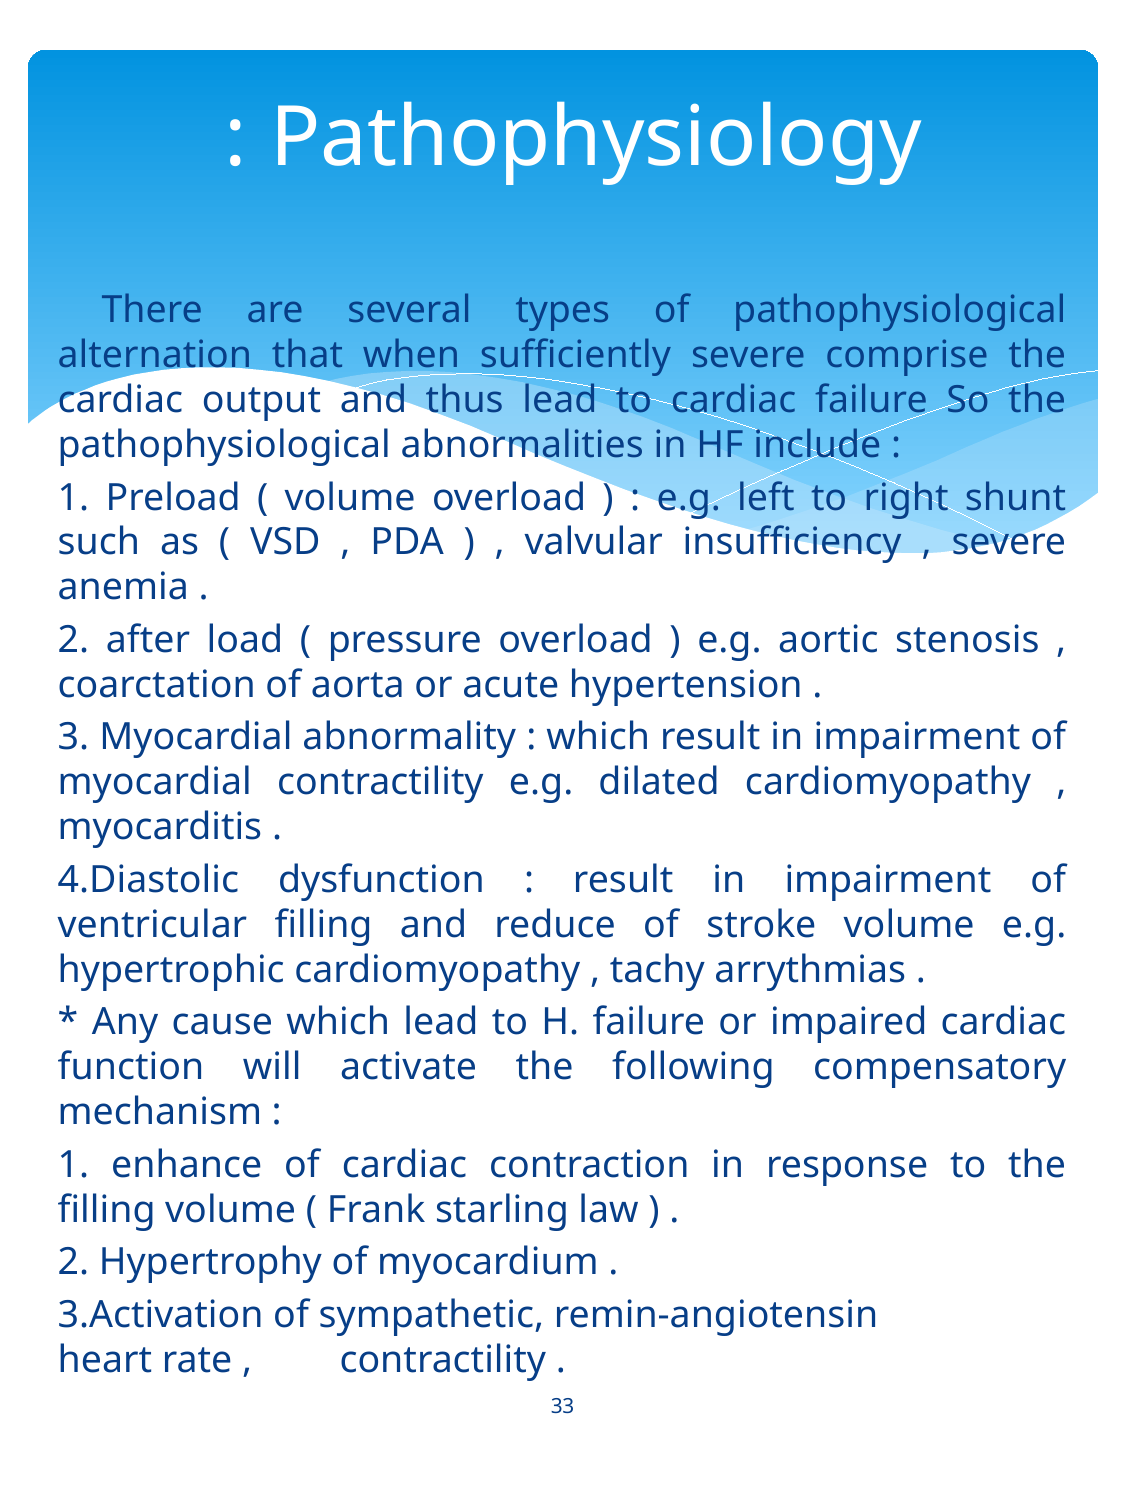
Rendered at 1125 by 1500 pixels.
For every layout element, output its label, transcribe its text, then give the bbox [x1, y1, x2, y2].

title Pathophysiology : [56, 73, 1069, 290]
slide_number 33 [491, 1367, 634, 1447]
list There are several types of pathophysiological alternation that when sufficiently severe comprise the cardiac output and thus lead to cardiac failure So the pathophysiological abnormalities in HF include : 1. Preload ( volume overload ) : e.g. left to right shunt such as ( VSD , PDA ) , valvular insufficiency , severe anemia . 2. after load ( pressure overload ) e.g. aortic stenosis , coarctation of aorta or acute hypertension . 3. Myocardial abnormality : which result in impairment of myocardial contractility e.g. dilated cardiomyopathy , myocarditis . 4.Diastolic dysfunction : result in impairment of ventricular filling and reduce of stroke volume e.g. hypertrophic cardiomyopathy , tachy arrythmias . * Any cause which lead to H. failure or impaired cardiac function will activate the following compensatory mechanism : 1. enhance of cardiac contraction in response to the filling volume ( Frank starling law ) . 2. Hypertrophy of myocardium . 3.Activation of sympathetic, remin-angiotensin heart rate , contractility . [42, 277, 1083, 1400]
